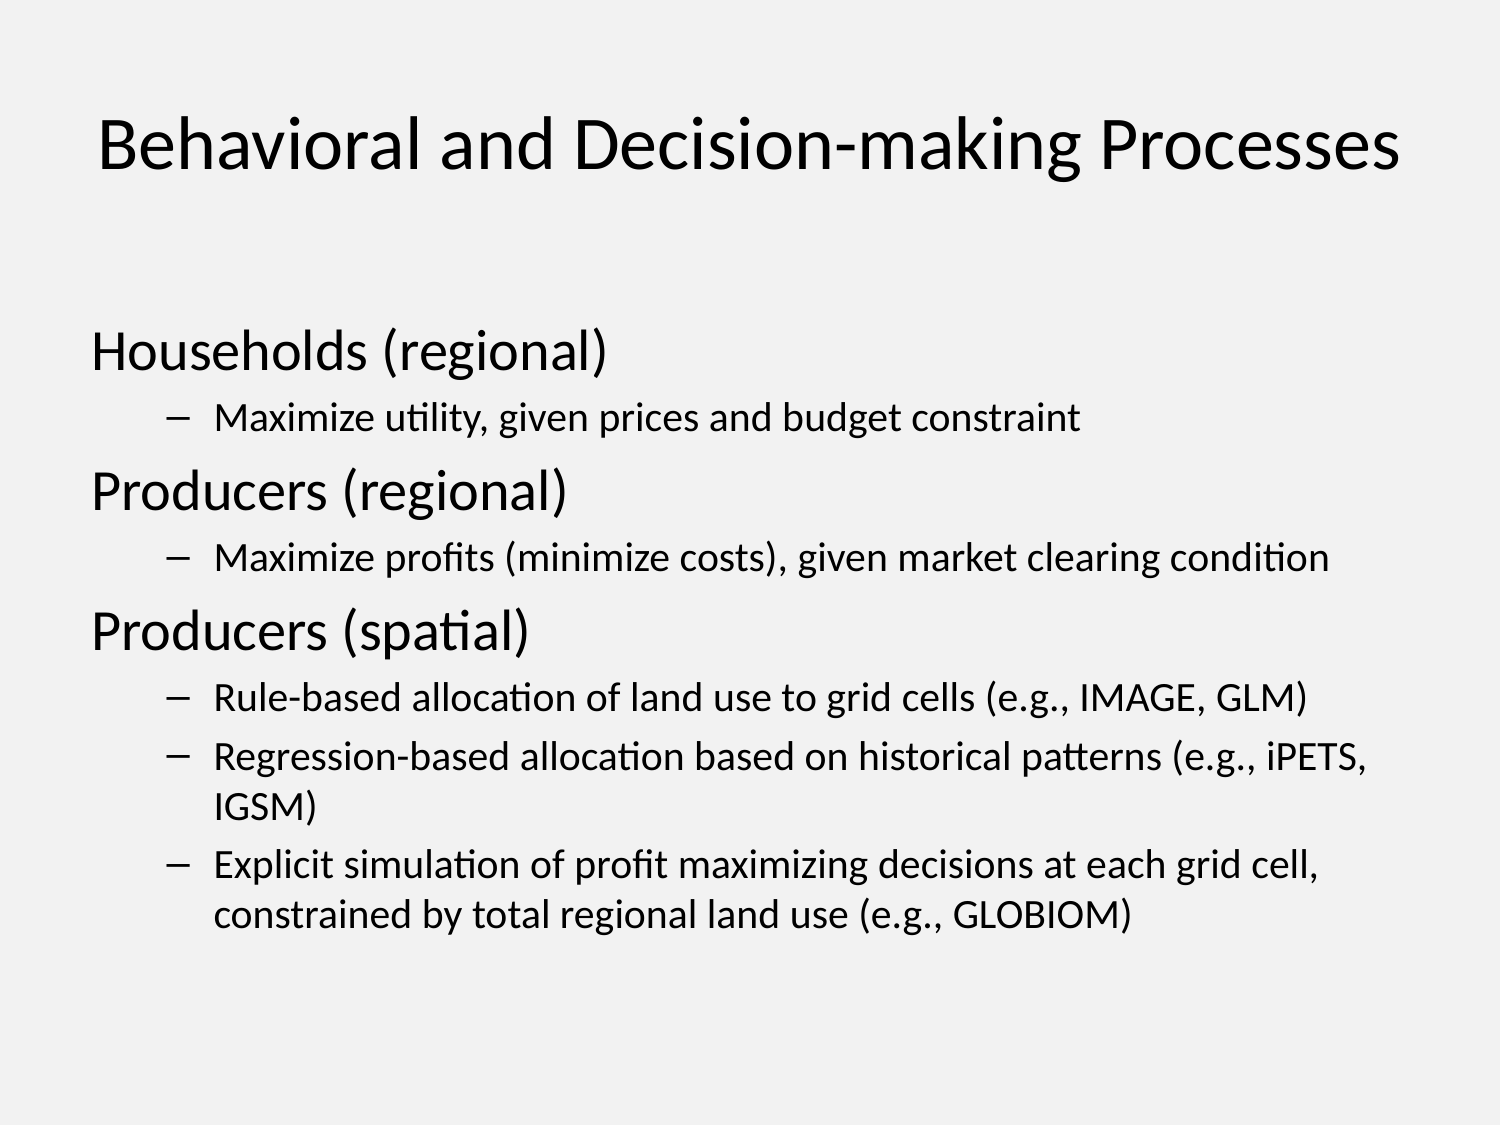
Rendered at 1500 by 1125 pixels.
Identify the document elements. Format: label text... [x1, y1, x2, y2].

list Households (regional) Maximize utility, given prices and budget constraint Producers (regional) Maximize profits (minimize costs), given market clearing condition Producers (spatial) Rule-based allocation of land use to grid cells (e.g., IMAGE, GLM) Regression-based allocation based on historical patterns (e.g., iPETS, IGSM) Explicit simulation of profit maximizing decisions at each grid cell, constrained by total regional land use (e.g., GLOBIOM) [76, 304, 1427, 1047]
title Behavioral and Decision-making Processes [75, 45, 1425, 233]
